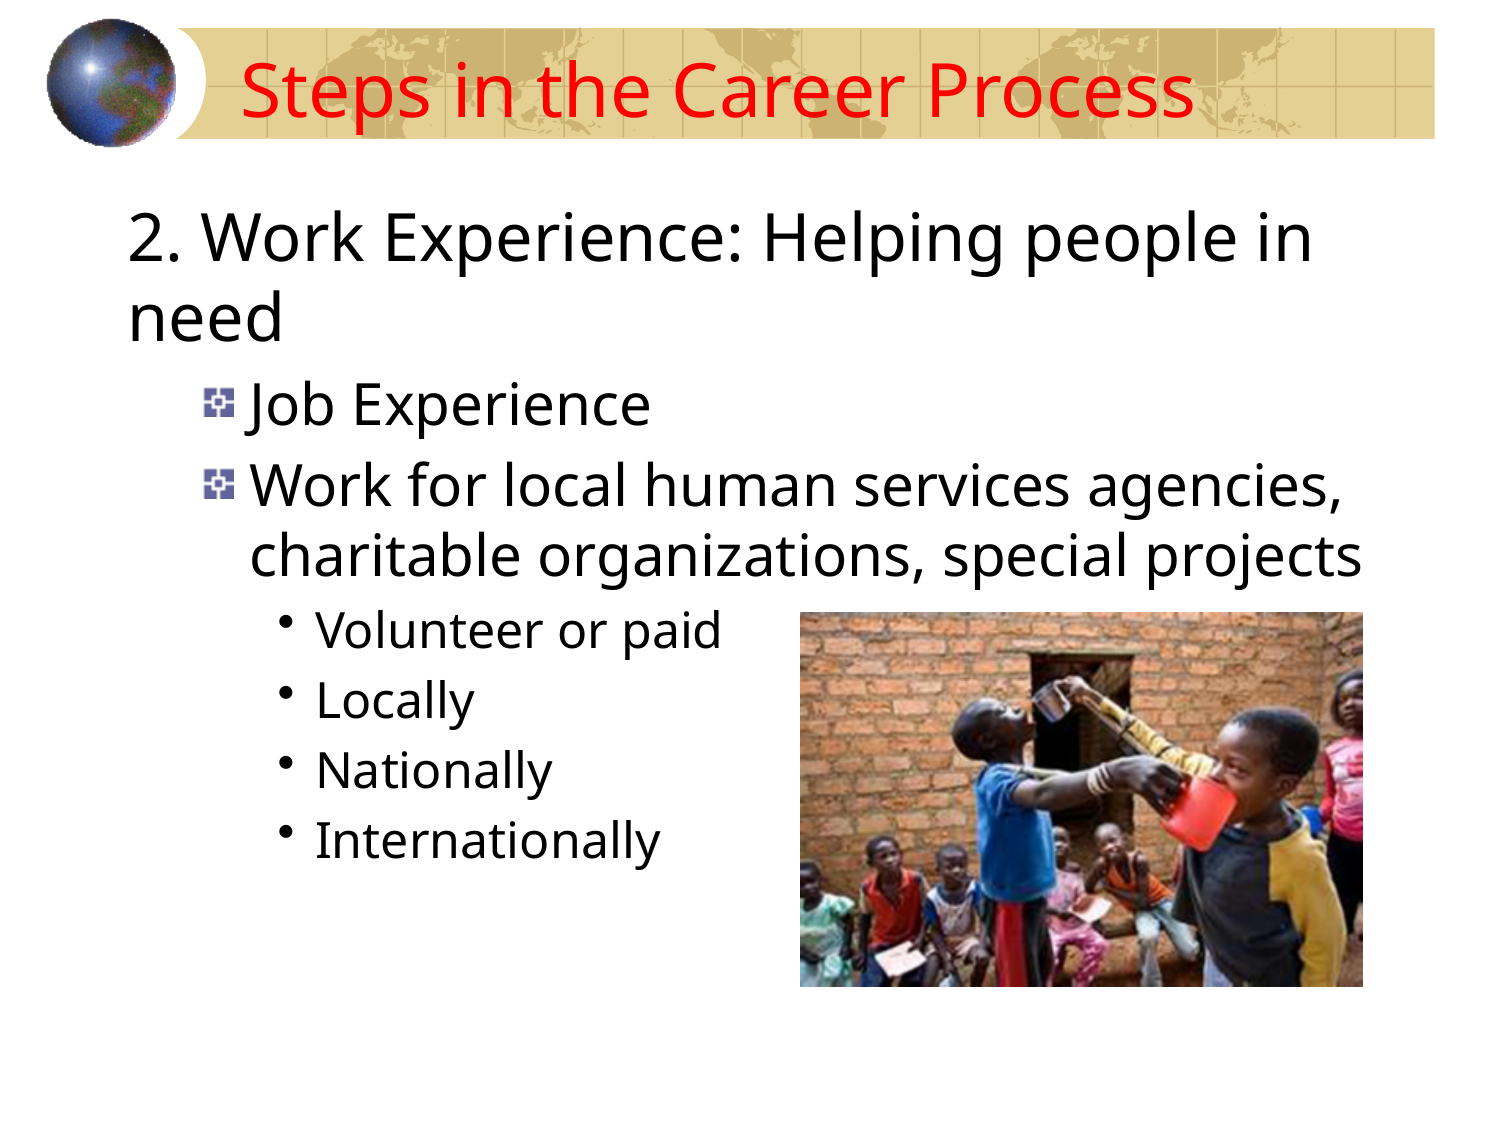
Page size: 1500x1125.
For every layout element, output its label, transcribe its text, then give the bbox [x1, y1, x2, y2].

picture [202, 386, 234, 417]
list 2. Work Experience: Helping people in need Job Experience Work for local human services agencies, charitable organizations, special projects Volunteer or paid Locally Nationally Internationally [112, 187, 1438, 1028]
picture [202, 467, 234, 499]
title Steps in the Career Process [224, 37, 1451, 138]
picture [799, 612, 1363, 987]
picture [42, 14, 190, 151]
